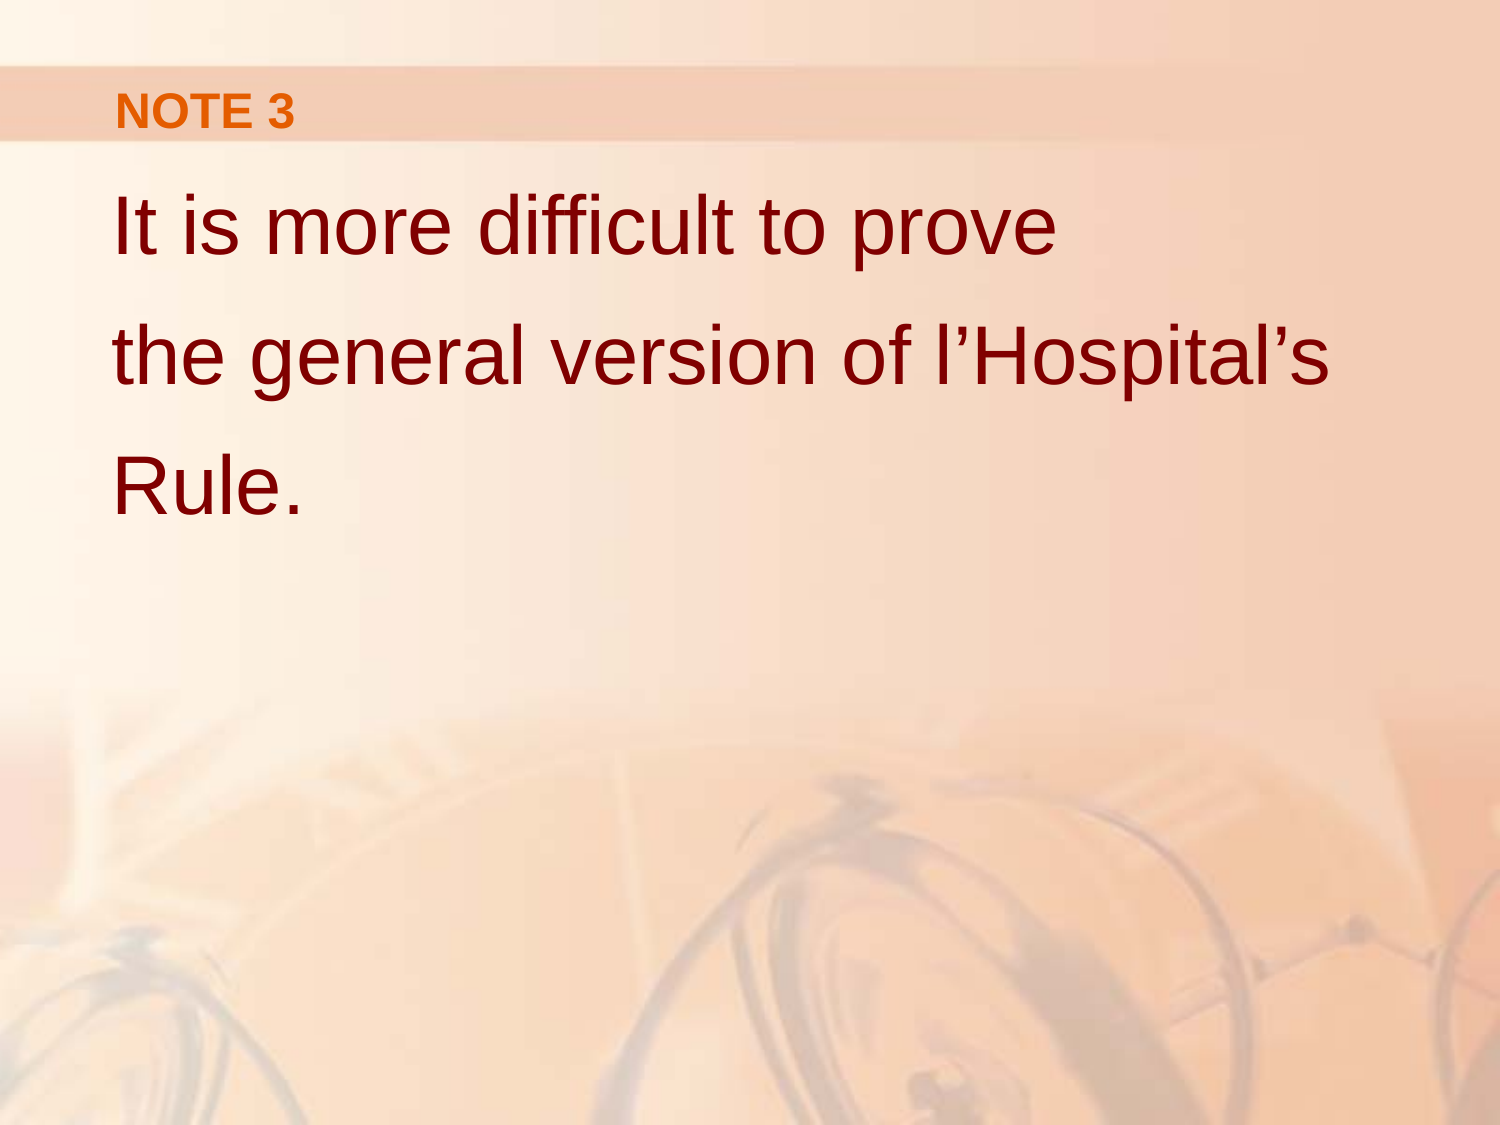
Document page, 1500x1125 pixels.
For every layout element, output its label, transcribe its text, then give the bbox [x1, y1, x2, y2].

title NOTE 3 [99, 60, 976, 133]
picture [0, 0, 1500, 1125]
list It is more difficult to prove the general version of l’Hospital’s Rule. [95, 133, 1500, 1097]
